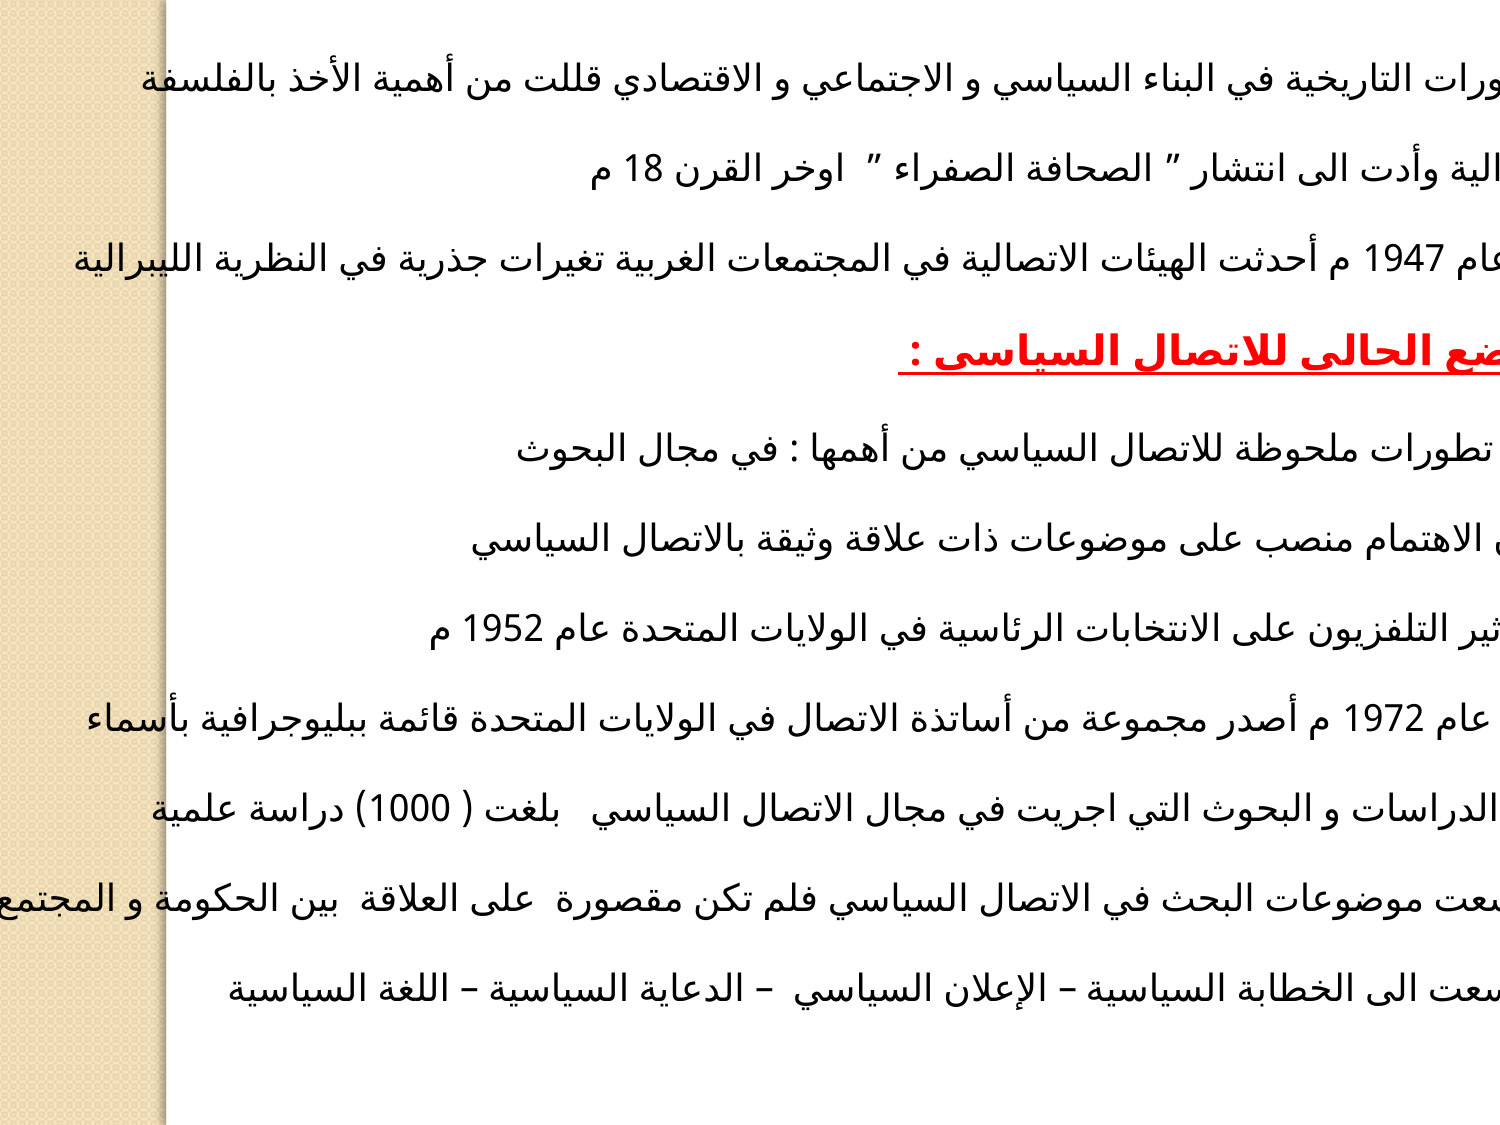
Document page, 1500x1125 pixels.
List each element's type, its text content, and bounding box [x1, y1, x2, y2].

text_box التطورات التاريخية في البناء السياسي و الاجتماعي و الاقتصادي قللت من أهمية الأخذ بالفلسفة الليبرالية وأدت الى انتشار ” الصحافة الصفراء ” اوخر القرن 18 م في عام 1947 م أحدثت الهيئات الاتصالية في المجتمعات الغربية تغيرات جذرية في النظرية الليبرالية الوضع الحالي للاتصال السياسي : حدثت تطورات ملحوظة للاتصال السياسي من أهمها : في مجال البحوث 1- كان الاهتمام منصب على موضوعات ذات علاقة وثيقة بالاتصال السياسي مثل تأثير التلفزيون على الانتخابات الرئاسية في الولايات المتحدة عام 1952 م 2- في عام 1972 م أصدر مجموعة من أساتذة الاتصال في الولايات المتحدة قائمة ببليوجرافية بأسماء بعض الدراسات و البحوث التي اجريت في مجال الاتصال السياسي بلغت ( 1000) دراسة علمية 3- توسعت موضوعات البحث في الاتصال السياسي فلم تكن مقصورة على العلاقة بين الحكومة و المجتمع بل توسعت الى الخطابة السياسية – الإعلان السياسي – الدعاية السياسية – اللغة السياسية [0, 46, 1500, 1017]
